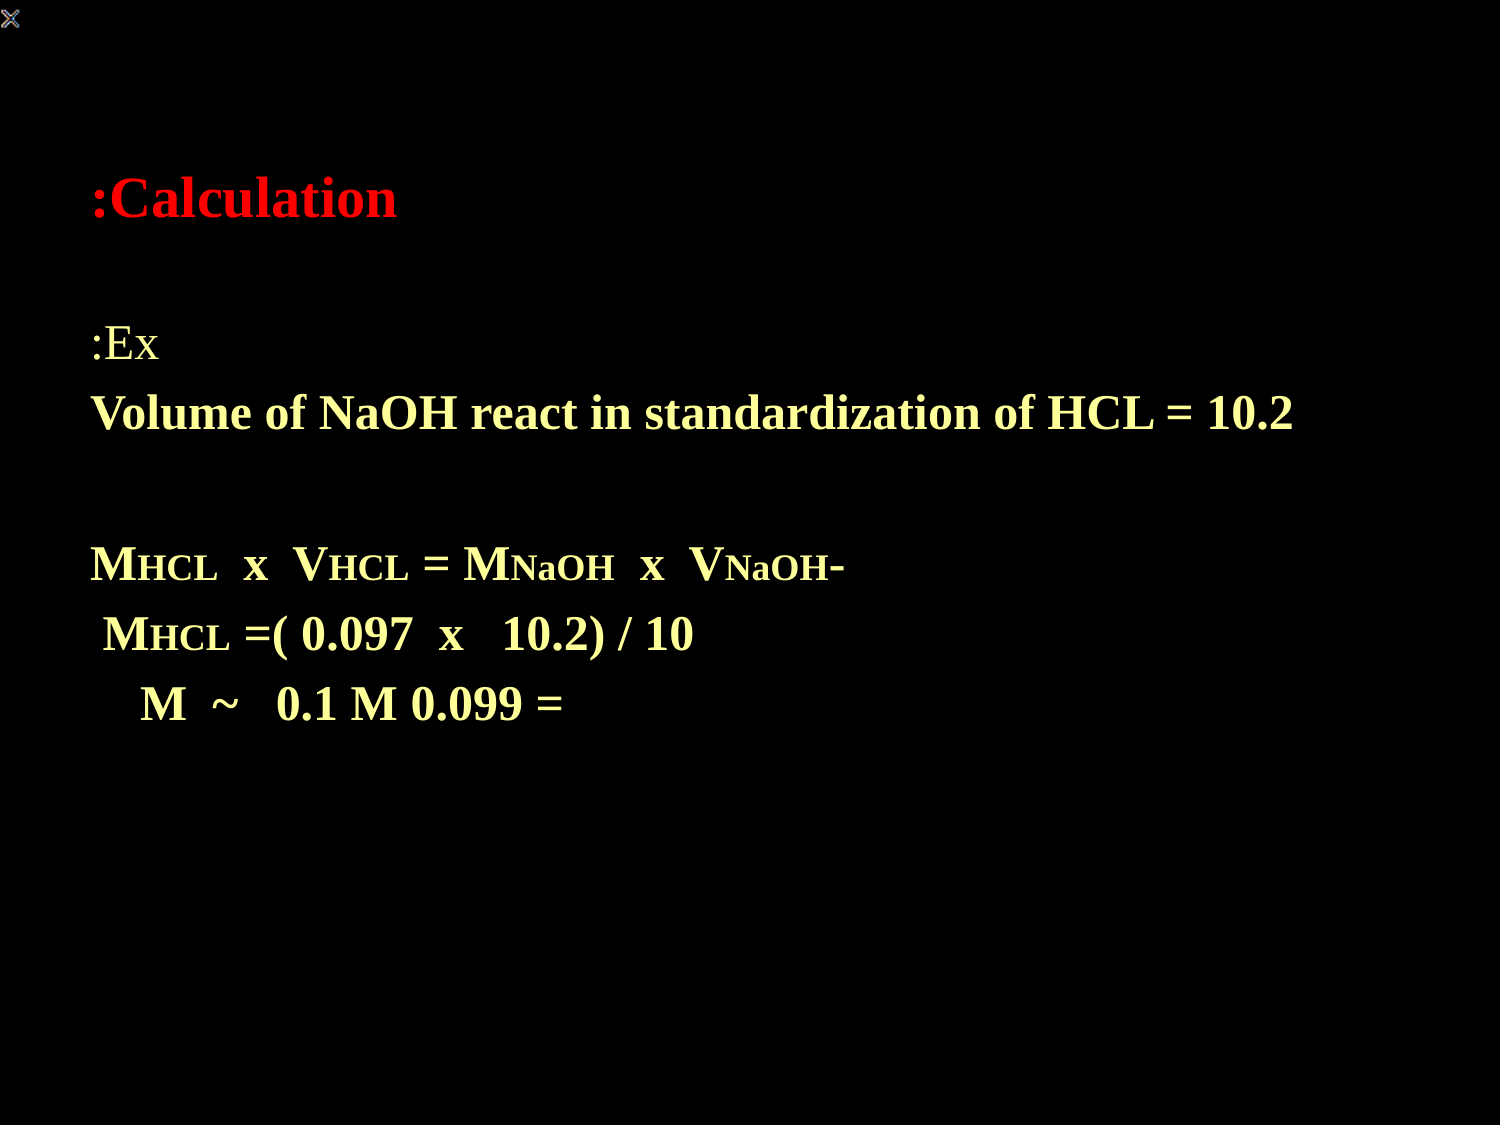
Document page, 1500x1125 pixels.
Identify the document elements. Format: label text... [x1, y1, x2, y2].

list Calculation: Ex: Volume of NaOH react in standardization of HCL = 10.2 -MHCL x VHCL = MNaOH x VNaOH MHCL =( 0.097 x 10.2) / 10 = 0.099 M ~ 0.1 M ml [75, 70, 1425, 1005]
picture [0, 0, 21, 40]
